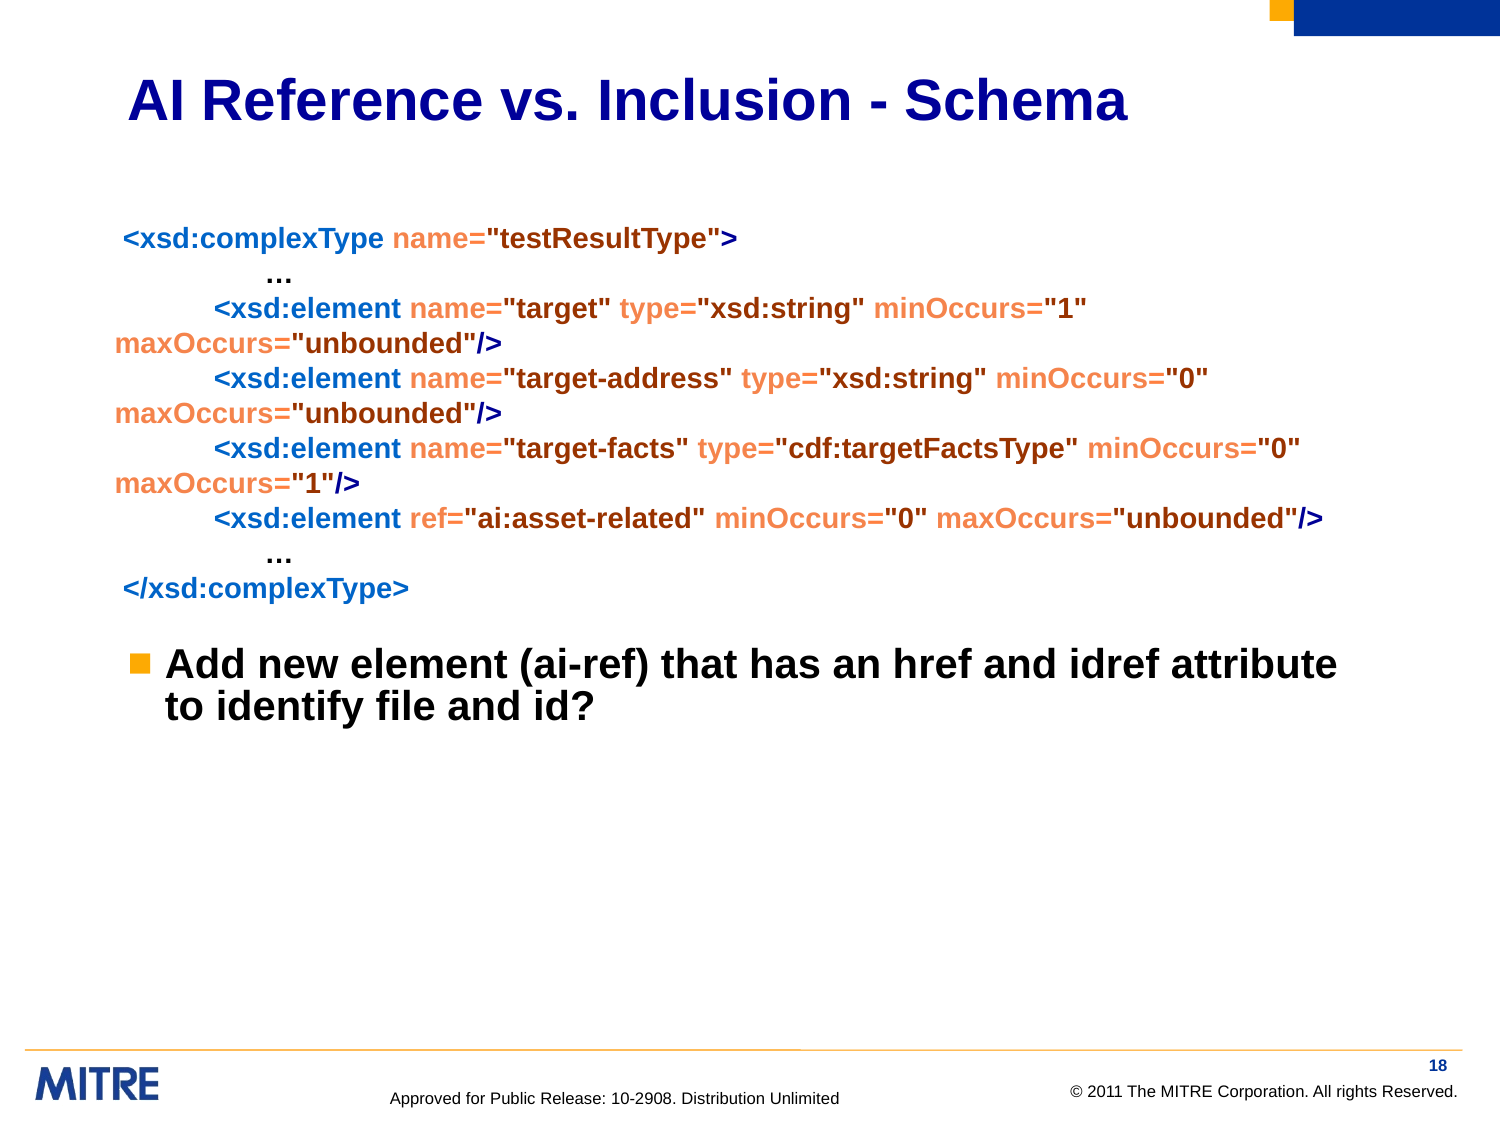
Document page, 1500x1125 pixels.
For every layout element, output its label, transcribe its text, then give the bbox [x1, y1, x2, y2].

picture [30, 1064, 163, 1106]
text_box <xsd:complexType name="testResultType"> … <xsd:element name="target" type="xsd:string" minOccurs="1" maxOccurs="unbounded"/> <xsd:element name="target-address" type="xsd:string" minOccurs="0" maxOccurs="unbounded"/> <xsd:element name="target-facts" type="cdf:targetFactsType" minOccurs="0" maxOccurs="1"/> <xsd:element ref="ai:asset-related" minOccurs="0" maxOccurs="unbounded"/> … </xsd:complexType> [99, 212, 1375, 612]
list Add new element (ai-ref) that has an href and idref attribute to identify file and id? [112, 637, 1376, 1002]
slide_number 18 [1374, 1049, 1463, 1076]
title AI Reference vs. Inclusion - Schema [112, 62, 1288, 151]
